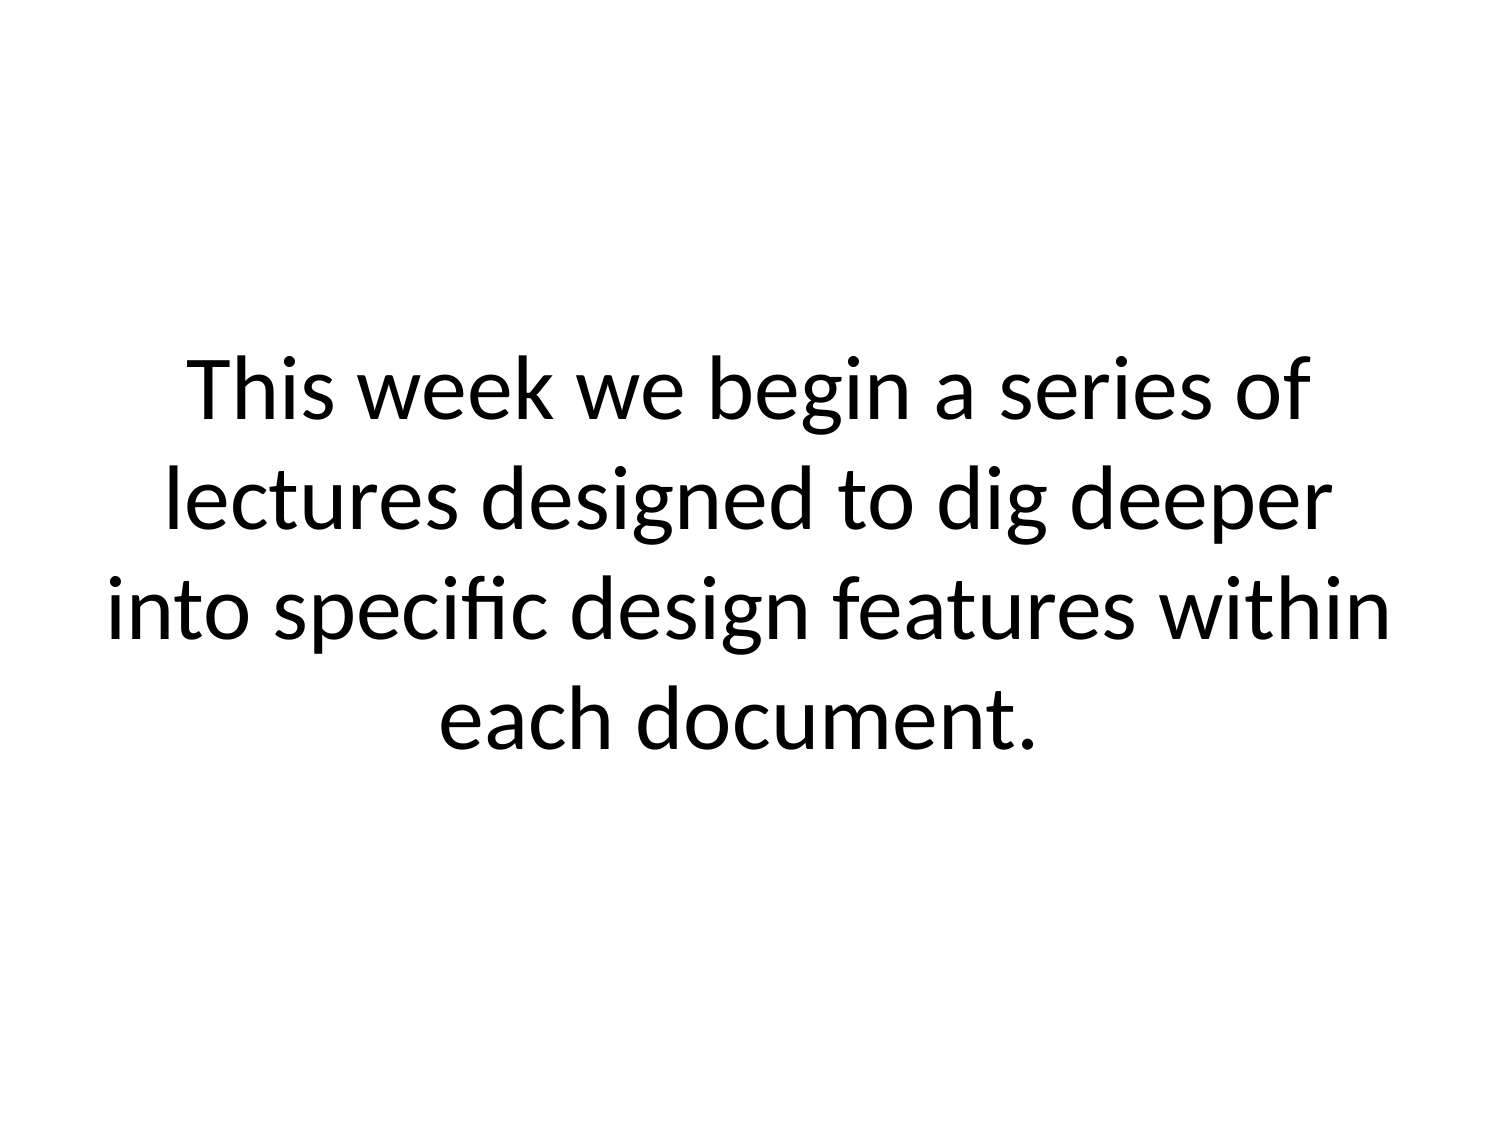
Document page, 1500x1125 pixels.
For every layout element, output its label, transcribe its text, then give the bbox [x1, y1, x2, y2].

title This week we begin a series of lectures designed to dig deeper into specific design features within each document. [74, 44, 1426, 1051]
